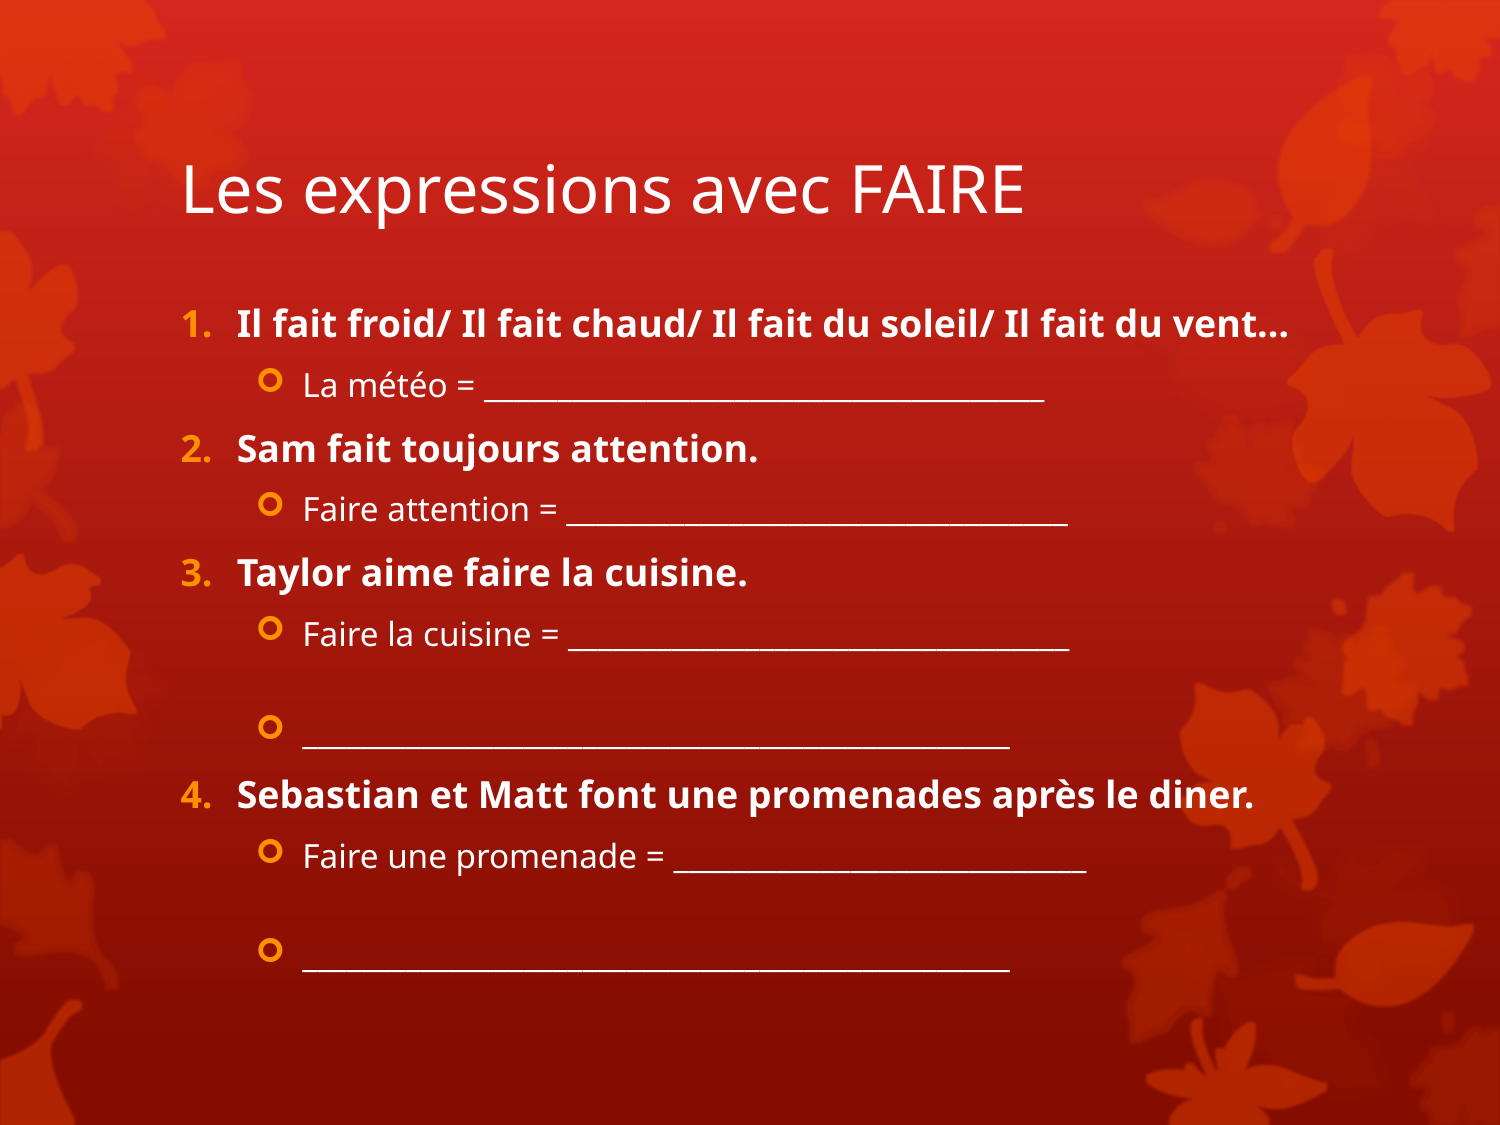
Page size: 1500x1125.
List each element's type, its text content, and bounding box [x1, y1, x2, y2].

title Les expressions avec FAIRE [165, 110, 1335, 249]
list Il fait froid/ Il fait chaud/ Il fait du soleil/ Il fait du vent… La météo = ______________________________________ Sam fait toujours attention. Faire attention = __________________________________ Taylor aime faire la cuisine. Faire la cuisine = __________________________________ ________________________________________________ Sebastian et Matt font une promenades après le diner. Faire une promenade = ____________________________ ________________________________________________ [165, 249, 1335, 1025]
